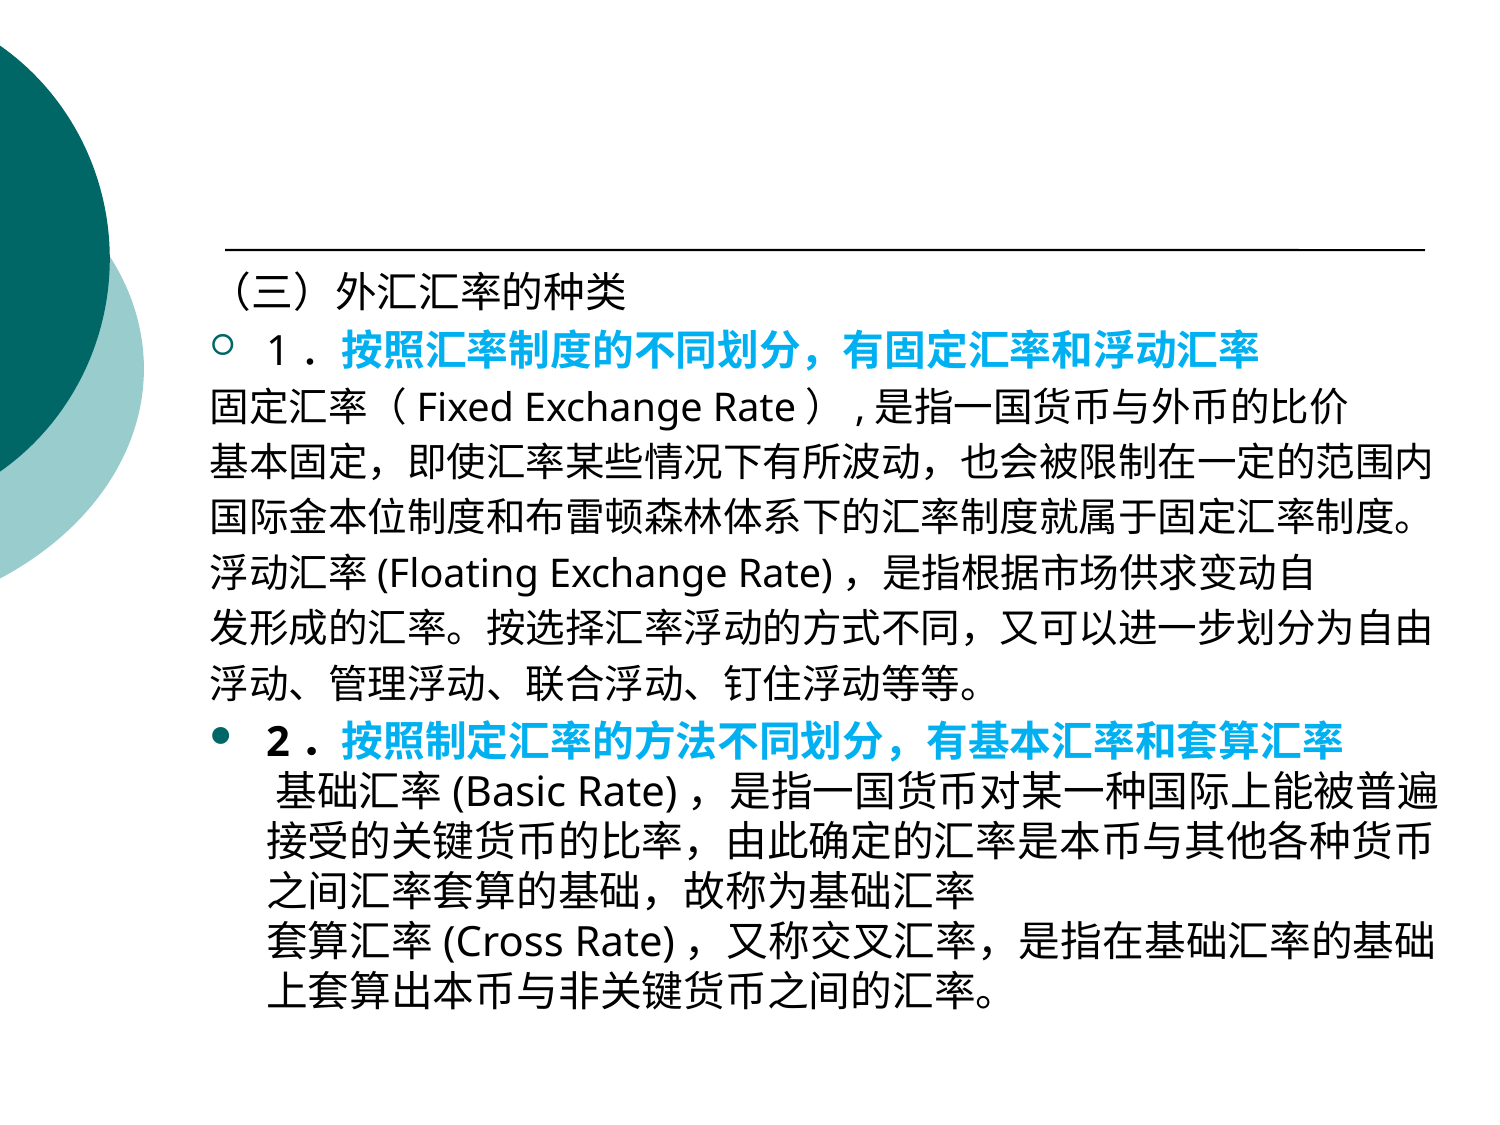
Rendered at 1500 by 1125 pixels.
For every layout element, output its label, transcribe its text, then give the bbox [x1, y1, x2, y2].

list （三）外汇汇率的种类 1．按照汇率制度的不同划分，有固定汇率和浮动汇率 固定汇率（Fixed Exchange Rate）,是指一国货币与外币的比价 基本固定，即使汇率某些情况下有所波动，也会被限制在一定的范围内 国际金本位制度和布雷顿森林体系下的汇率制度就属于固定汇率制度。 浮动汇率(Floating Exchange Rate)，是指根据市场供求变动自 发形成的汇率。按选择汇率浮动的方式不同，又可以进一步划分为自由 浮动、管理浮动、联合浮动、钉住浮动等等。 2．按照制定汇率的方法不同划分，有基本汇率和套算汇率 基础汇率(Basic Rate)，是指一国货币对某一种国际上能被普遍接受的关键货币的比率，由此确定的汇率是本币与其他各种货币之间汇率套算的基础，故称为基础汇率 套算汇率(Cross Rate)，又称交叉汇率，是指在基础汇率的基础上套算出本币与非关键货币之间的汇率。 [194, 257, 1466, 1055]
